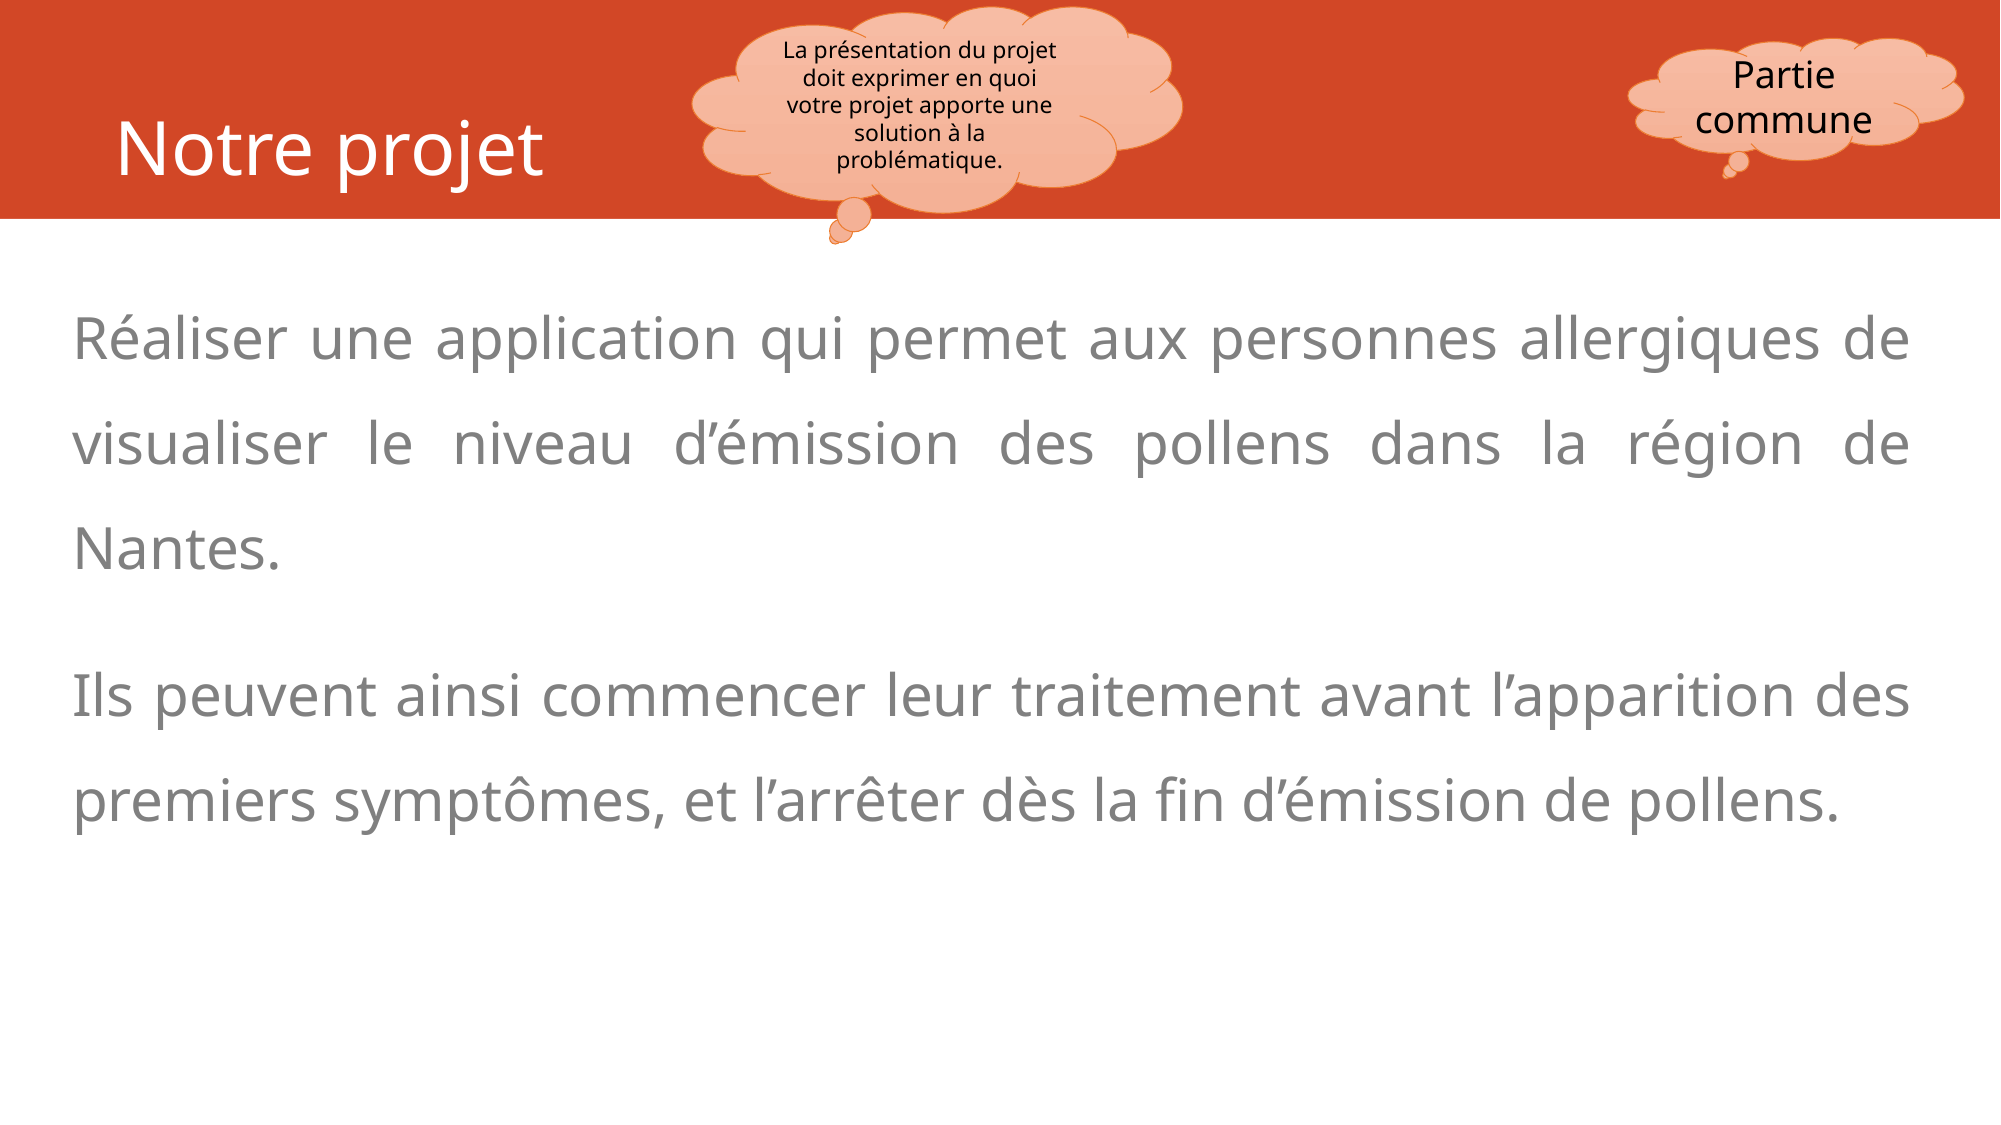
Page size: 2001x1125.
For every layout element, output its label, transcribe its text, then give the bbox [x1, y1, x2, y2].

text_box Partie commune [1627, 37, 1965, 180]
title Notre projet [99, 0, 1863, 199]
text_box La présentation du projet doit exprimer en quoi votre projet apporte une solution à la problématique. [691, 6, 1184, 245]
list Réaliser une application qui permet aux personnes allergiques de visualiser le niveau d’émission des pollens dans la région de Nantes. Ils peuvent ainsi commencer leur traitement avant l’apparition des premiers symptômes, et l’arrêter dès la fin d’émission de pollens. [56, 259, 1927, 943]
